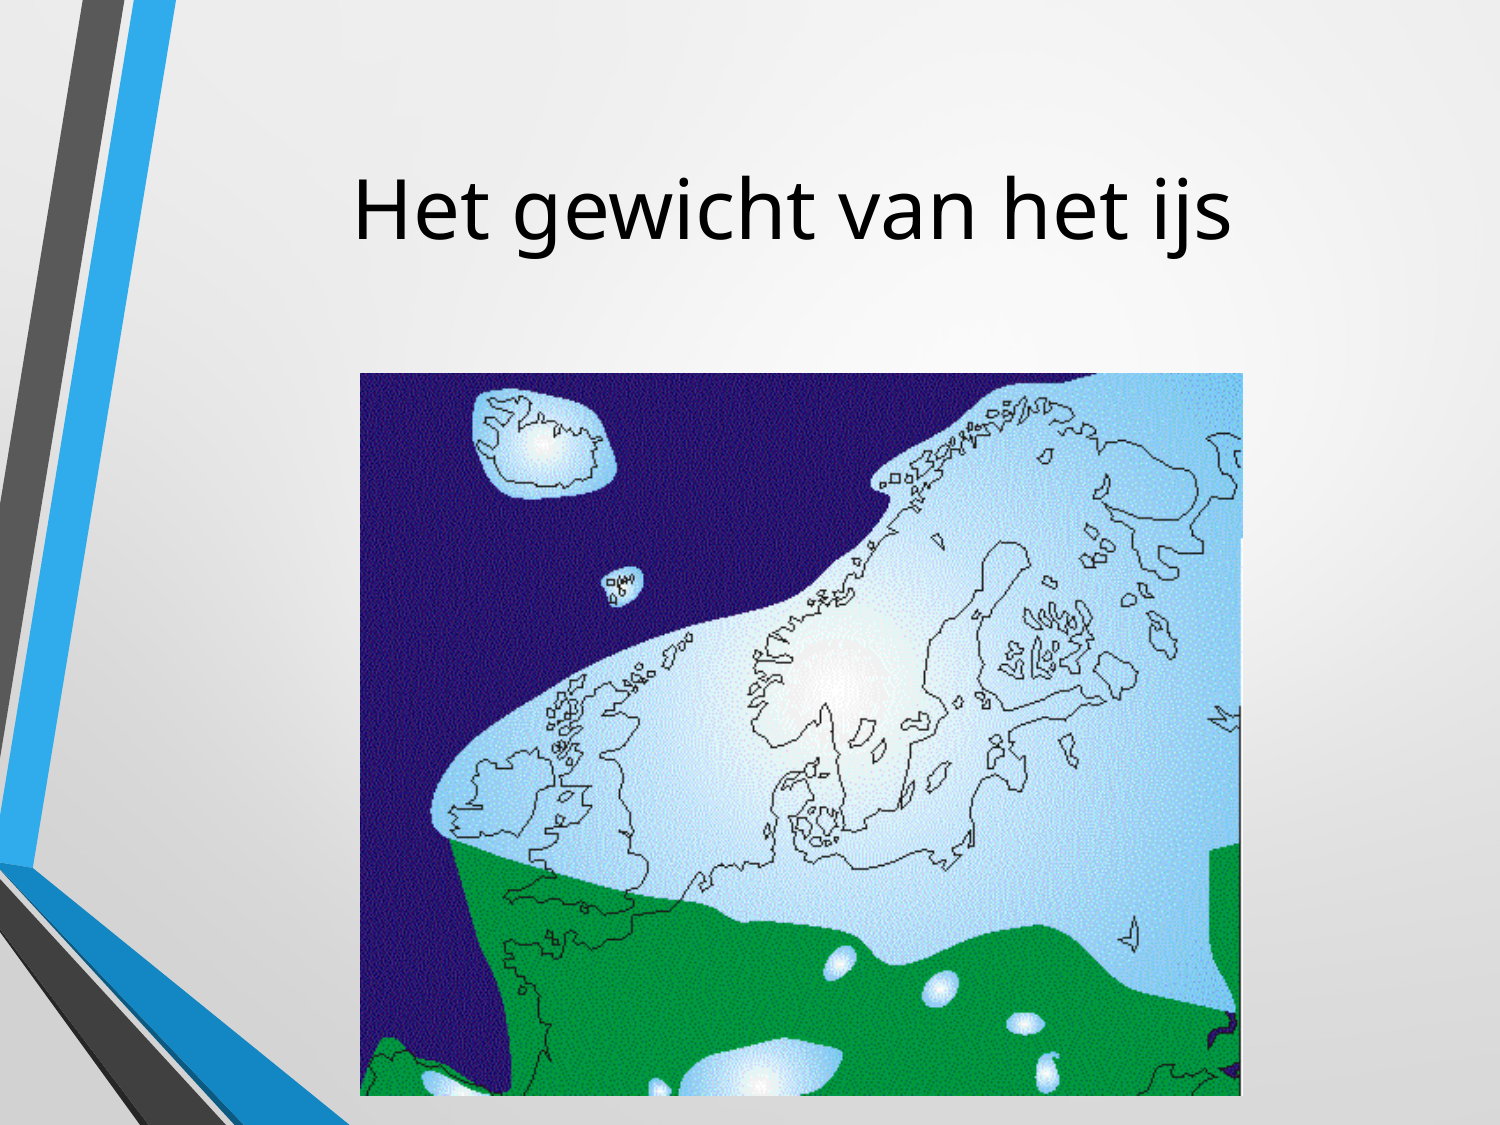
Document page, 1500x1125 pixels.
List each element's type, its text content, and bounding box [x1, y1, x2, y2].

picture [359, 373, 1243, 1096]
title Het gewicht van het ijs [161, 75, 1425, 339]
